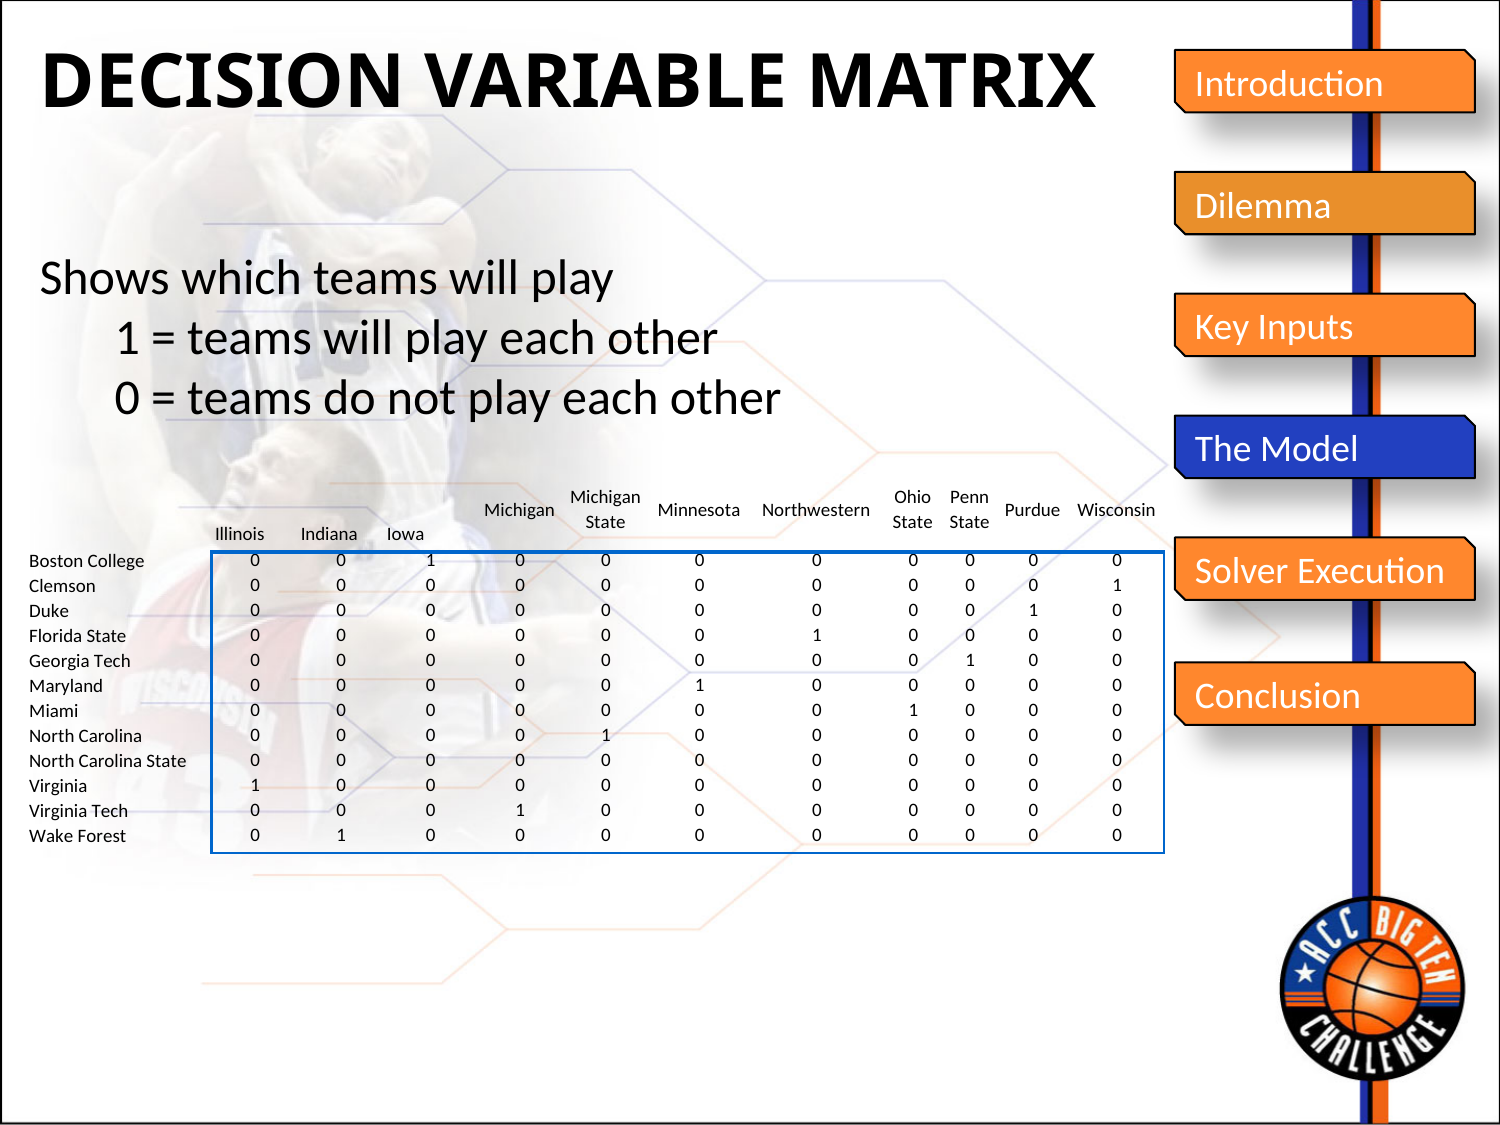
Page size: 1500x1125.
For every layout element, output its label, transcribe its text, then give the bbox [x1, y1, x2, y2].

picture [0, 0, 1500, 1125]
text_box Introduction [1172, 47, 1478, 115]
text_box Conclusion [1172, 660, 1478, 727]
text_box Dilemma [1172, 169, 1478, 237]
text_box Solver Execution [1172, 535, 1478, 603]
text_box Decision variable matrix [24, 24, 1125, 130]
text_box The Model [1172, 413, 1478, 481]
text_box Key Inputs [1172, 291, 1478, 359]
text_box Shows which teams will play 1 = teams will play each other 0 = teams do not play each other [24, 237, 1088, 474]
